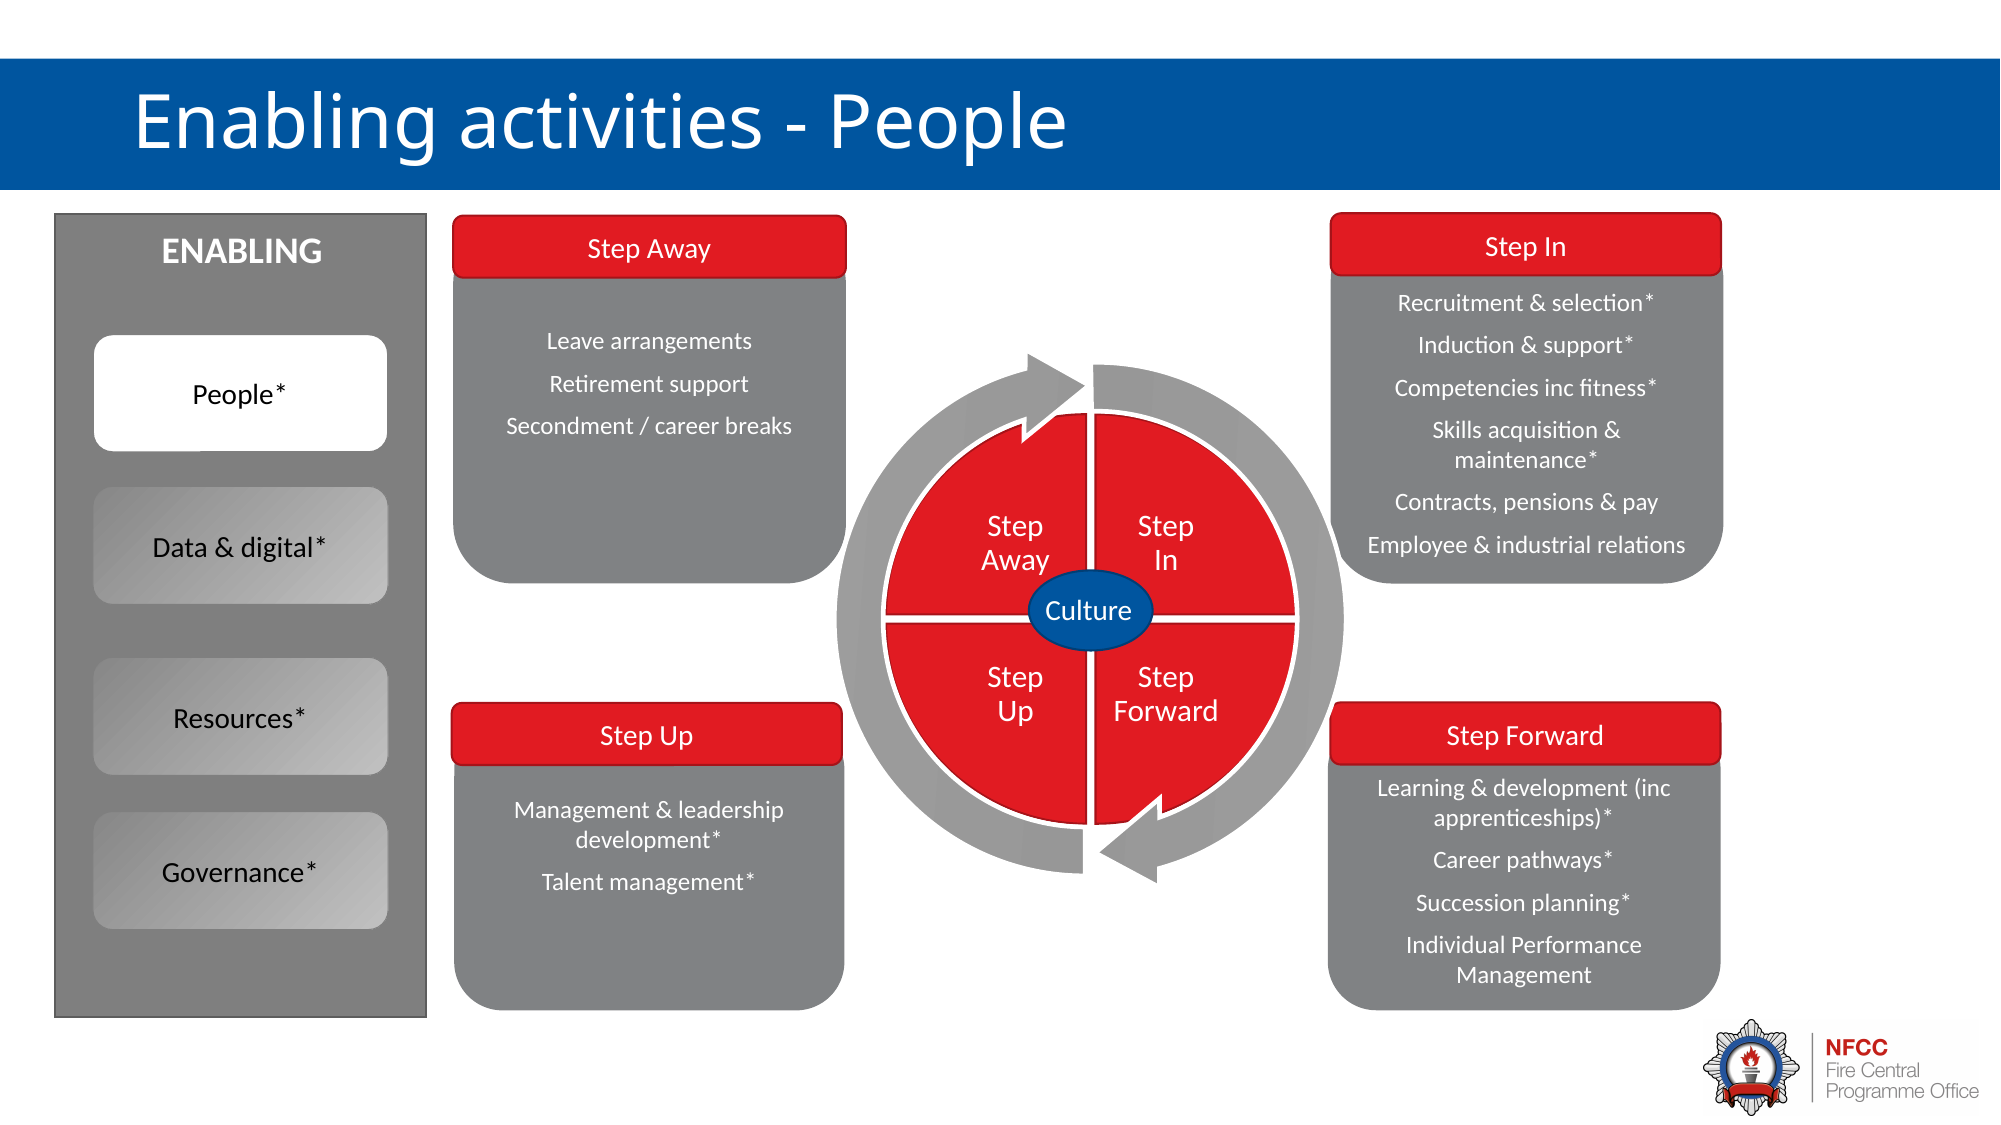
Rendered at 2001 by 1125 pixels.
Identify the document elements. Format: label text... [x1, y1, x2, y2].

title Enabling activities - People [0, 58, 2000, 190]
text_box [1330, 213, 1724, 584]
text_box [453, 215, 846, 584]
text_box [814, 340, 1366, 898]
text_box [1327, 702, 1721, 1011]
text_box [451, 702, 845, 1011]
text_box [54, 214, 427, 1018]
picture [1703, 1019, 1979, 1116]
